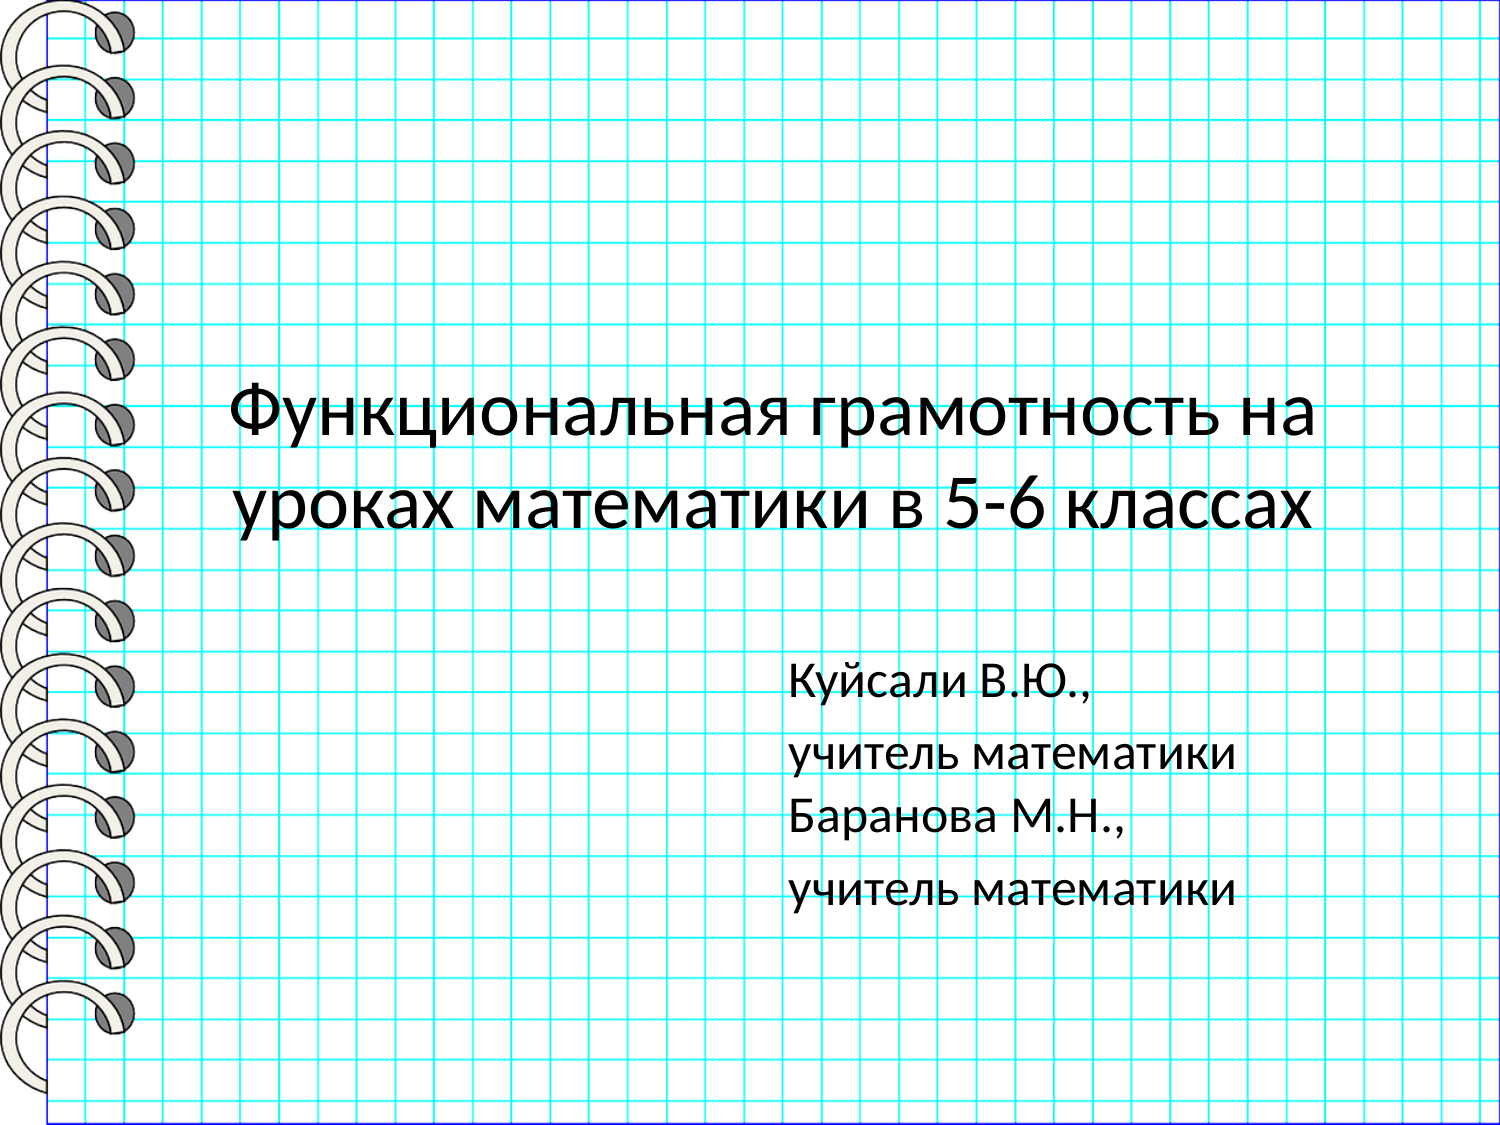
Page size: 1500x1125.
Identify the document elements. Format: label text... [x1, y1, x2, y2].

subtitle Куйсали В.Ю., учитель математики Баранова М.Н., учитель математики [773, 637, 1454, 925]
title Функциональная грамотность на уроках математики в 5-6 классах [112, 349, 1436, 646]
picture [0, 0, 1500, 1125]
